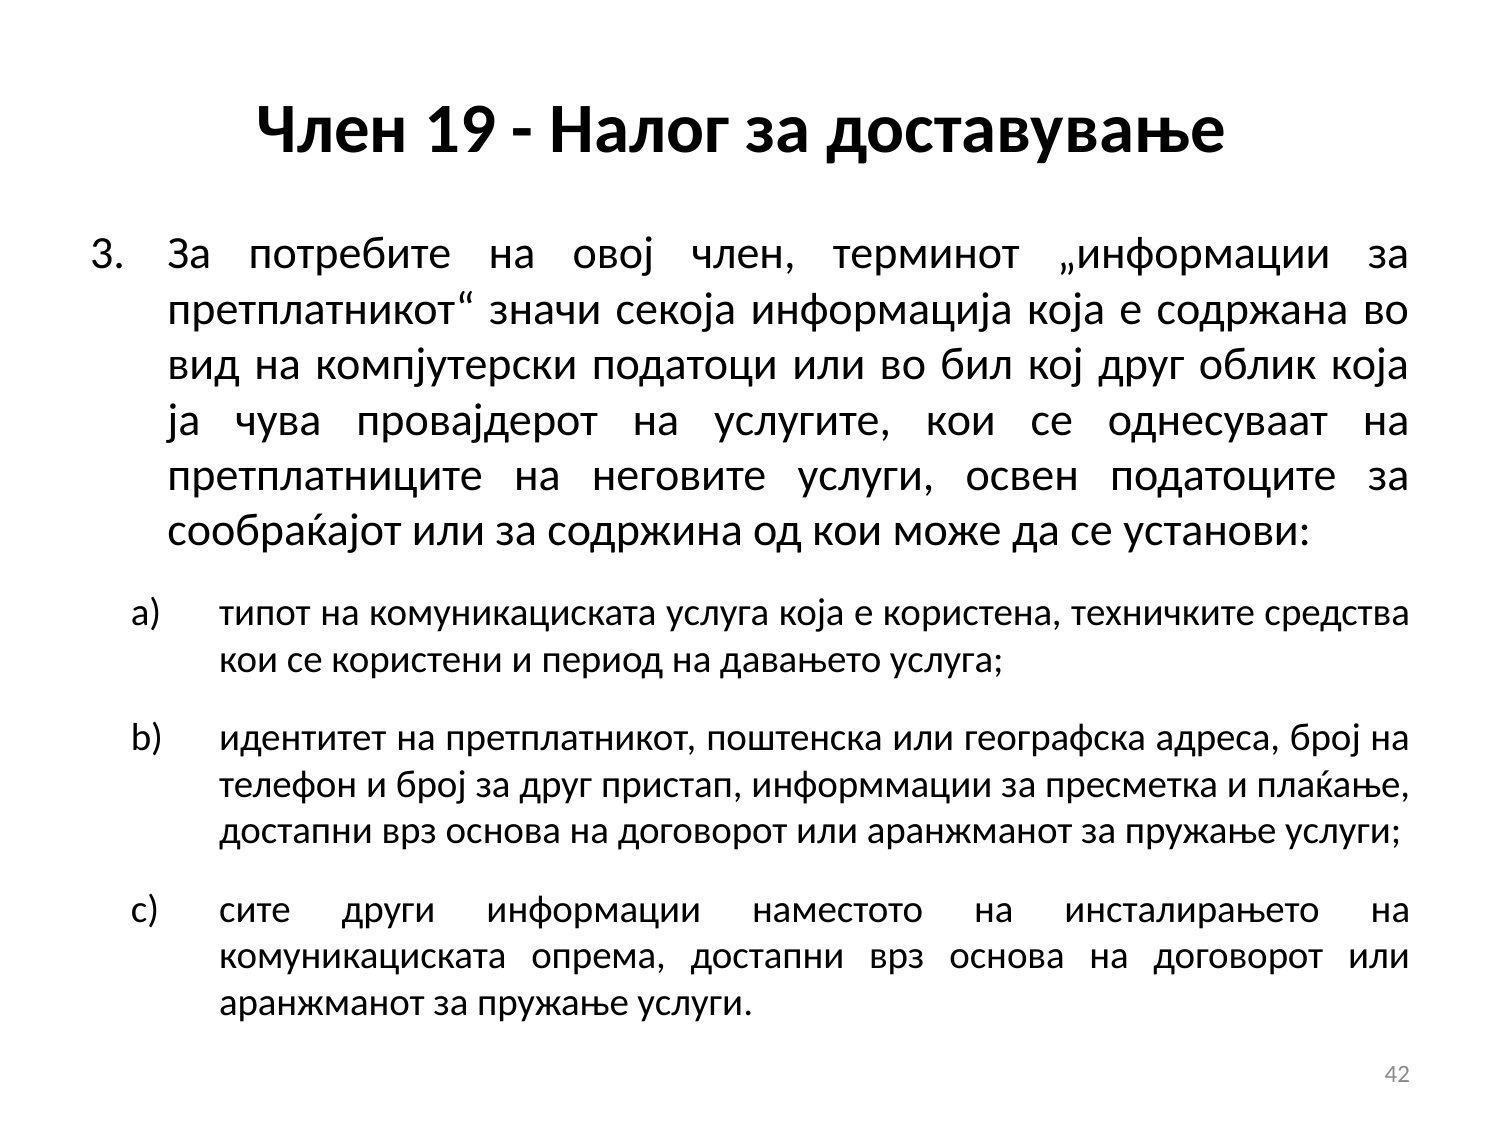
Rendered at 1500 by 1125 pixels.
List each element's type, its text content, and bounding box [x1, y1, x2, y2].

title Член 19 - Налог за доставување [74, 44, 1426, 204]
slide_number 42 [1074, 1042, 1425, 1103]
list За потребите на овој член, терминот „информации за претплатникот“ значи секоја информација која е содржана во вид на компјутерски податоци или во бил кој друг облик која ја чува провајдерот на услугите, кои се однесуваат на претплатниците на неговите услуги, освен податоците за сообраќајот или за содржина од кои може да се установи: типот на комуникациската услуга која е користена, техничките средства кои се користени и период на давањето услуга; идентитет на претплатникот, поштенска или географска адреса, број на телефон и број за друг пристап, информмации за пресметка и плаќање, достапни врз основа на договорот или аранжманот за пружање услуги; сите други информации наместото на инсталирањето на комуникациската опрема, достапни врз основа на договорот или аранжманот за пружање услуги. [74, 215, 1426, 1056]
